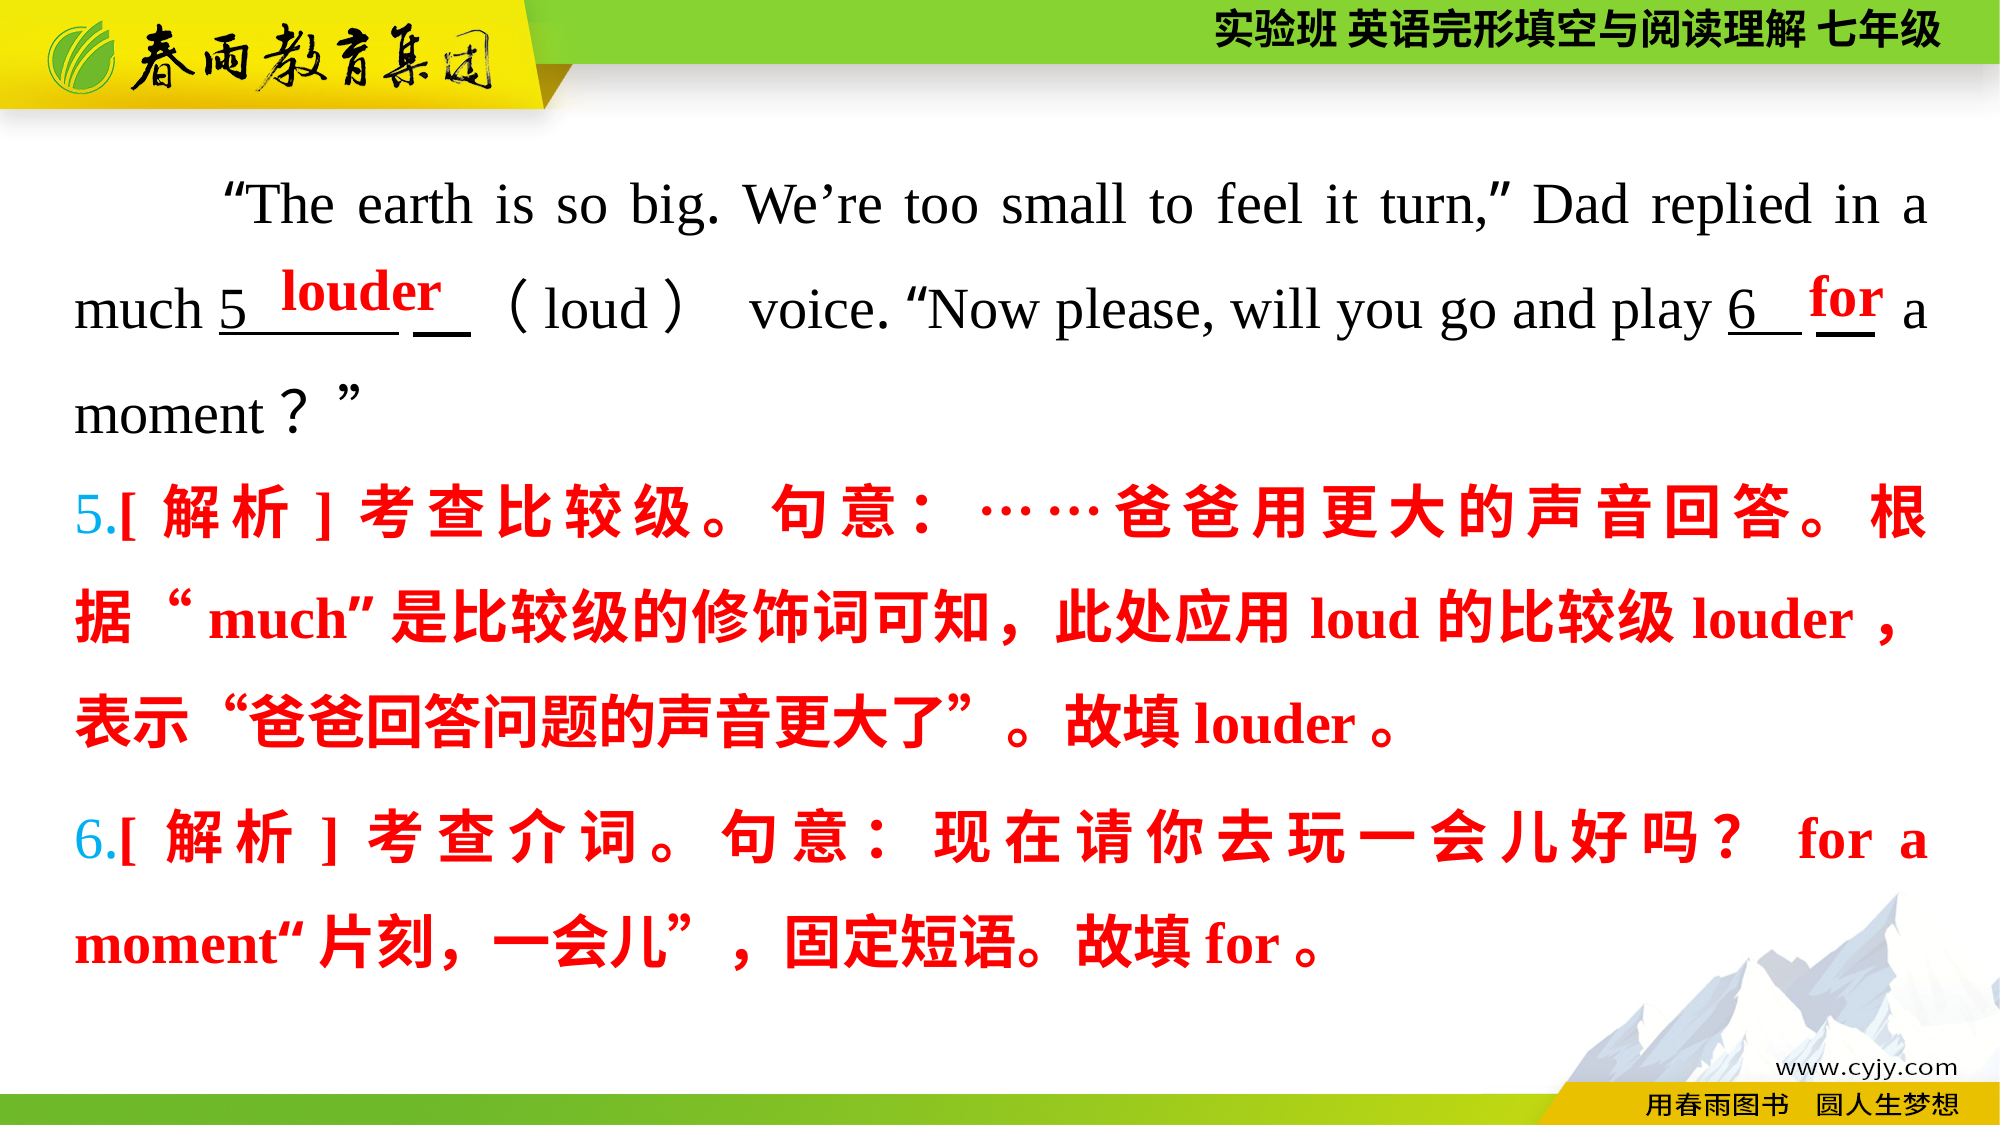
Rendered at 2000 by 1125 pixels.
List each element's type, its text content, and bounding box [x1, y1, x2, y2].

list “The earth is so big. We’re too small to feel it turn,” Dad replied in a much 5 （loud） voice. “Now please, will you go and play 6 a moment？” [59, 122, 1944, 432]
text_box 5.[解析]考查比较级。句意：……爸爸用更大的声音回答。根据“much”是比较级的修饰词可知，此处应用loud的比较级louder，表示“爸爸回答问题的声音更大了”。故填louder。 [59, 432, 1944, 757]
text_box for [1794, 250, 1900, 336]
text_box 6.[解析]考查介词。句意：现在请你去玩一会儿好吗？for a moment“片刻，一会儿”，固定短语。故填for。 [59, 757, 1944, 983]
text_box louder [266, 245, 459, 330]
picture [0, 0, 2000, 1125]
